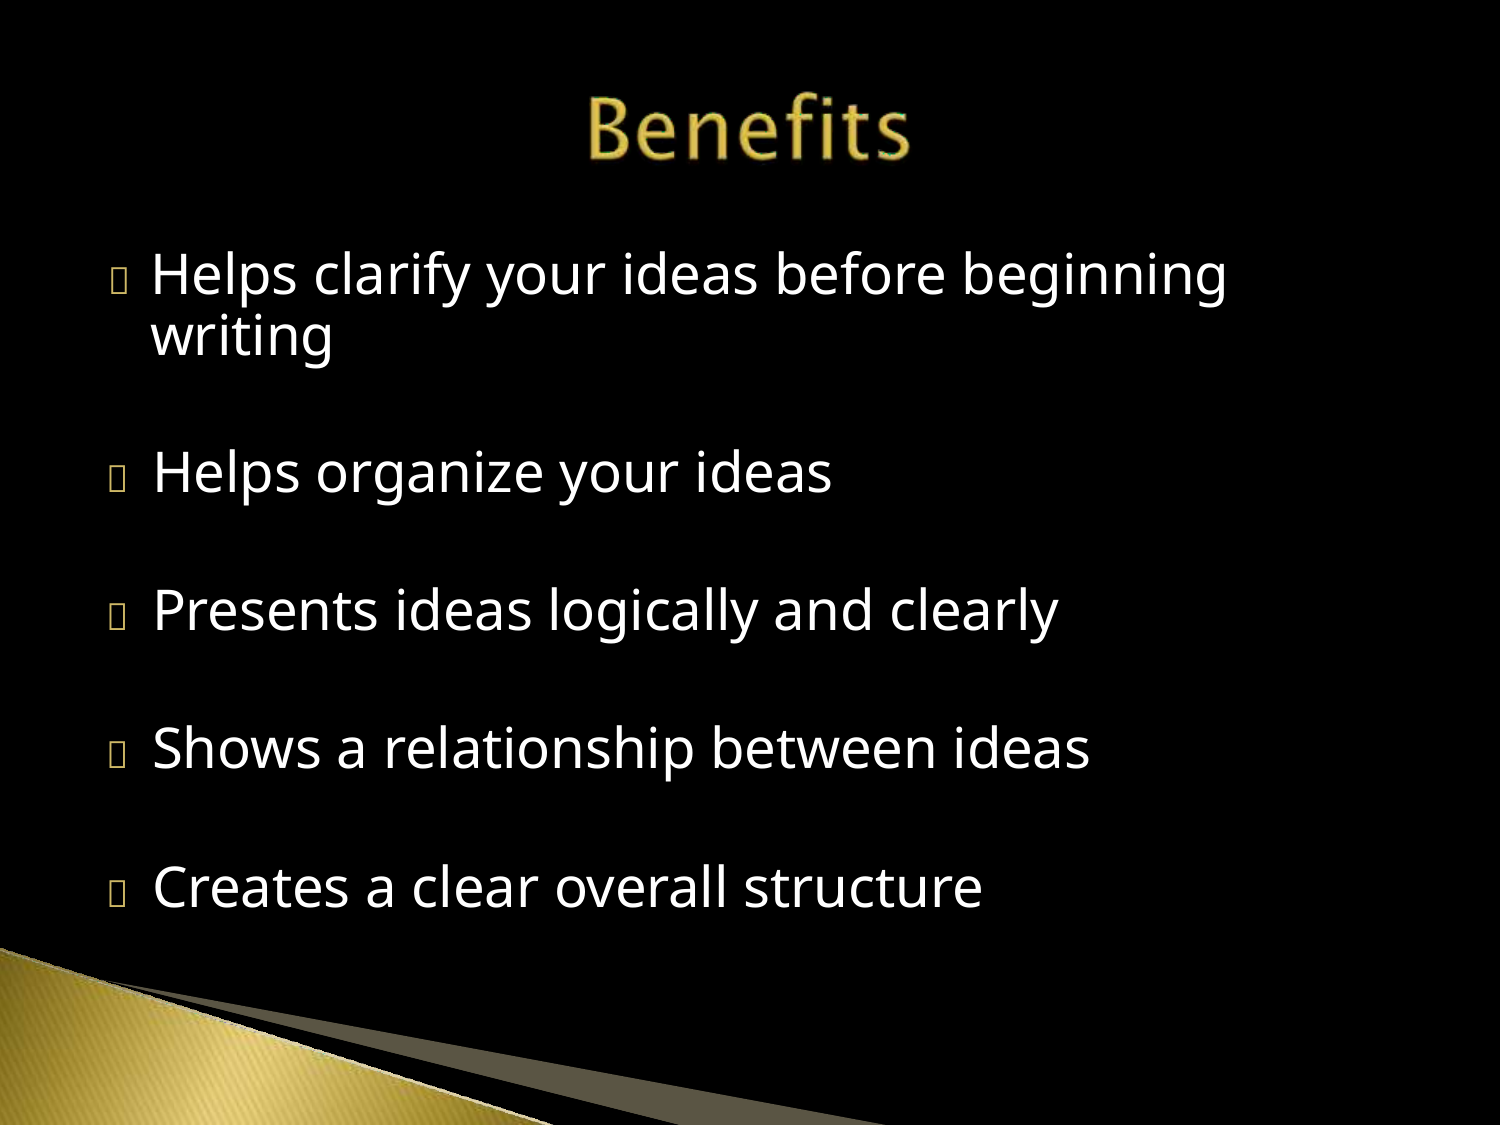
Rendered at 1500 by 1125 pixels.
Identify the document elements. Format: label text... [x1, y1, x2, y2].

text_box [524, 56, 974, 200]
text_box [558, 1094, 679, 1125]
text_box [554, 949, 558, 1125]
text_box  Helps clarify your ideas before beginning writing  Helps organize your ideas  Presents ideas logically and clearly  Shows a relationship between ideas  Creates a clear overall structure [105, 235, 1273, 919]
text_box [558, 1064, 886, 1125]
text_box [0, 948, 554, 1125]
